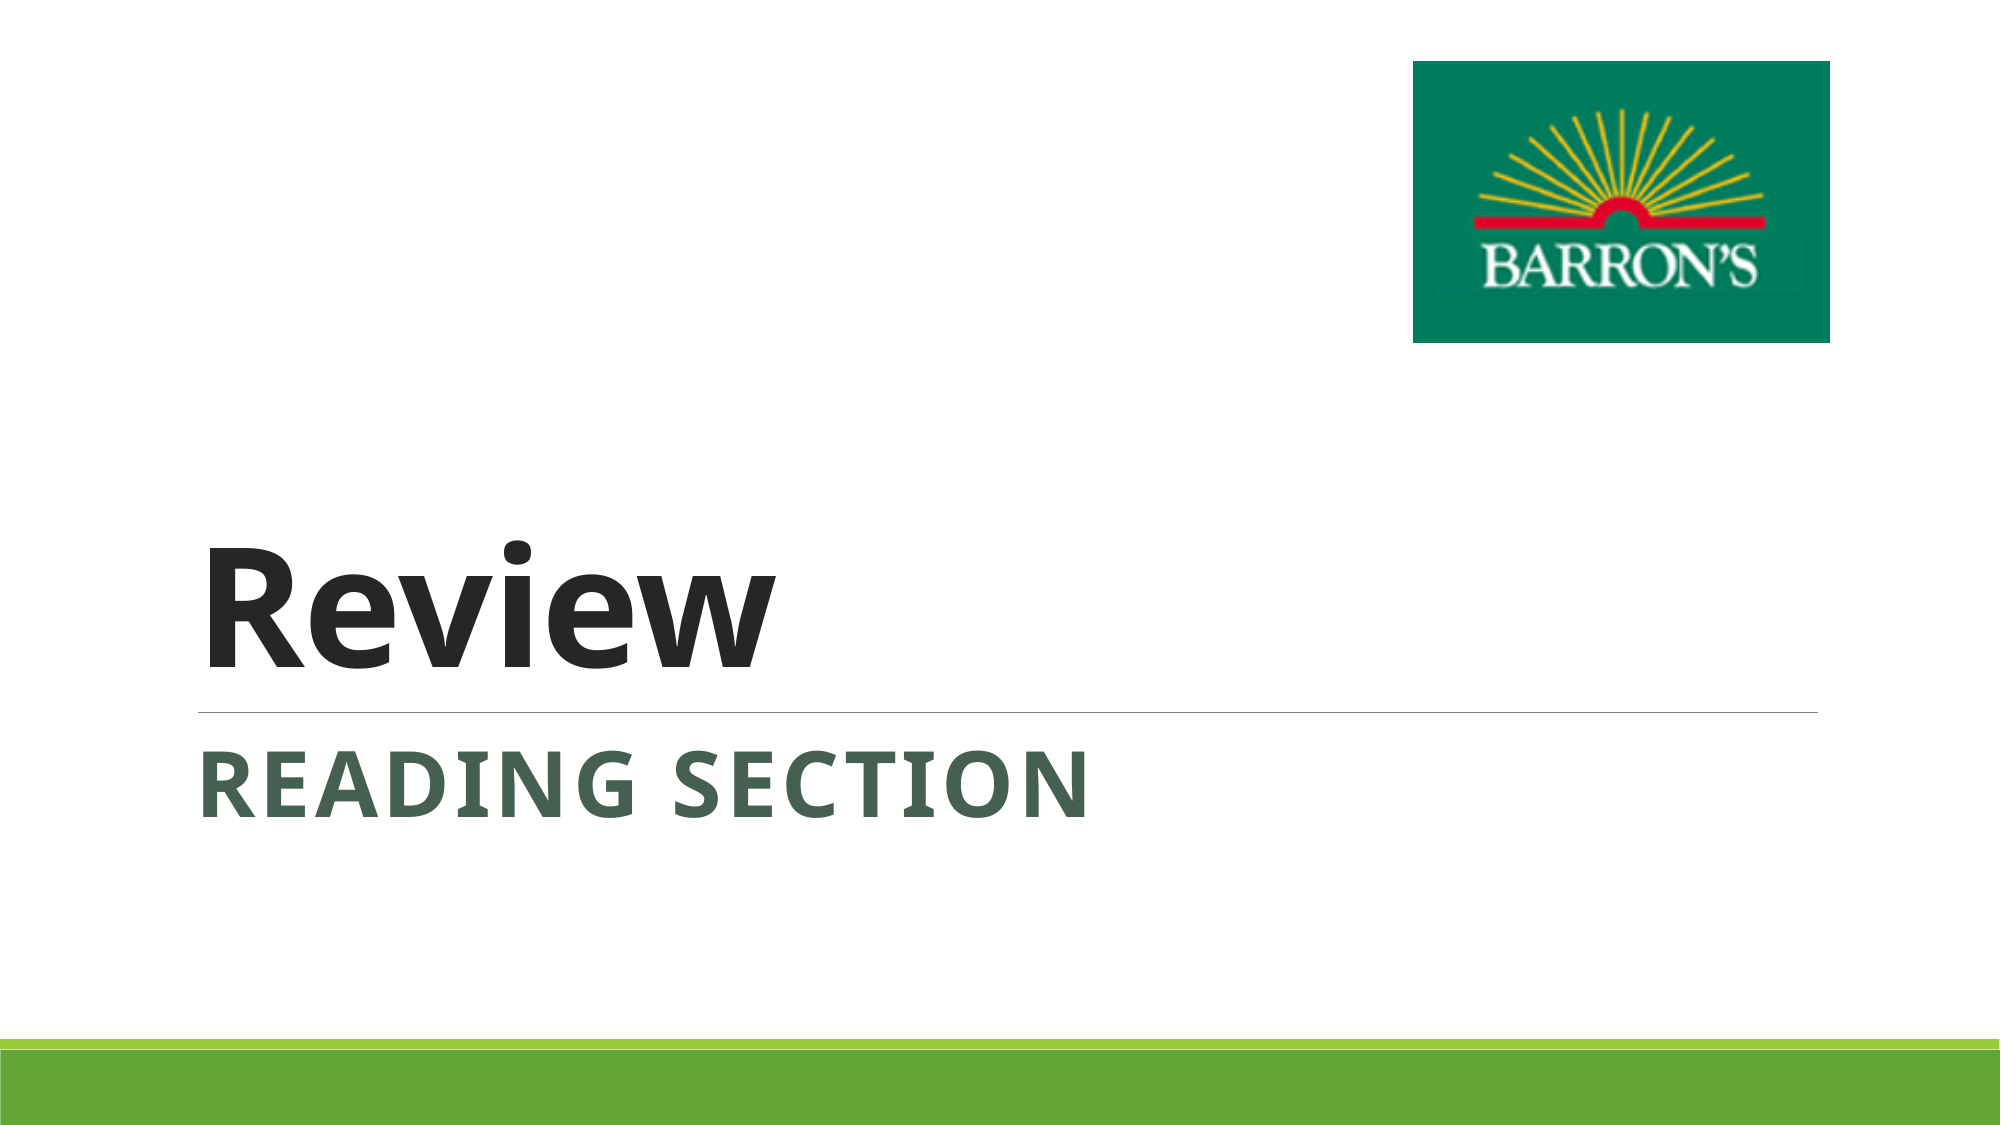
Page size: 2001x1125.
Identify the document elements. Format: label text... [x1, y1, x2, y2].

picture [1412, 60, 1831, 344]
title Review [180, 124, 1830, 710]
subtitle Reading Section [180, 730, 1831, 919]
